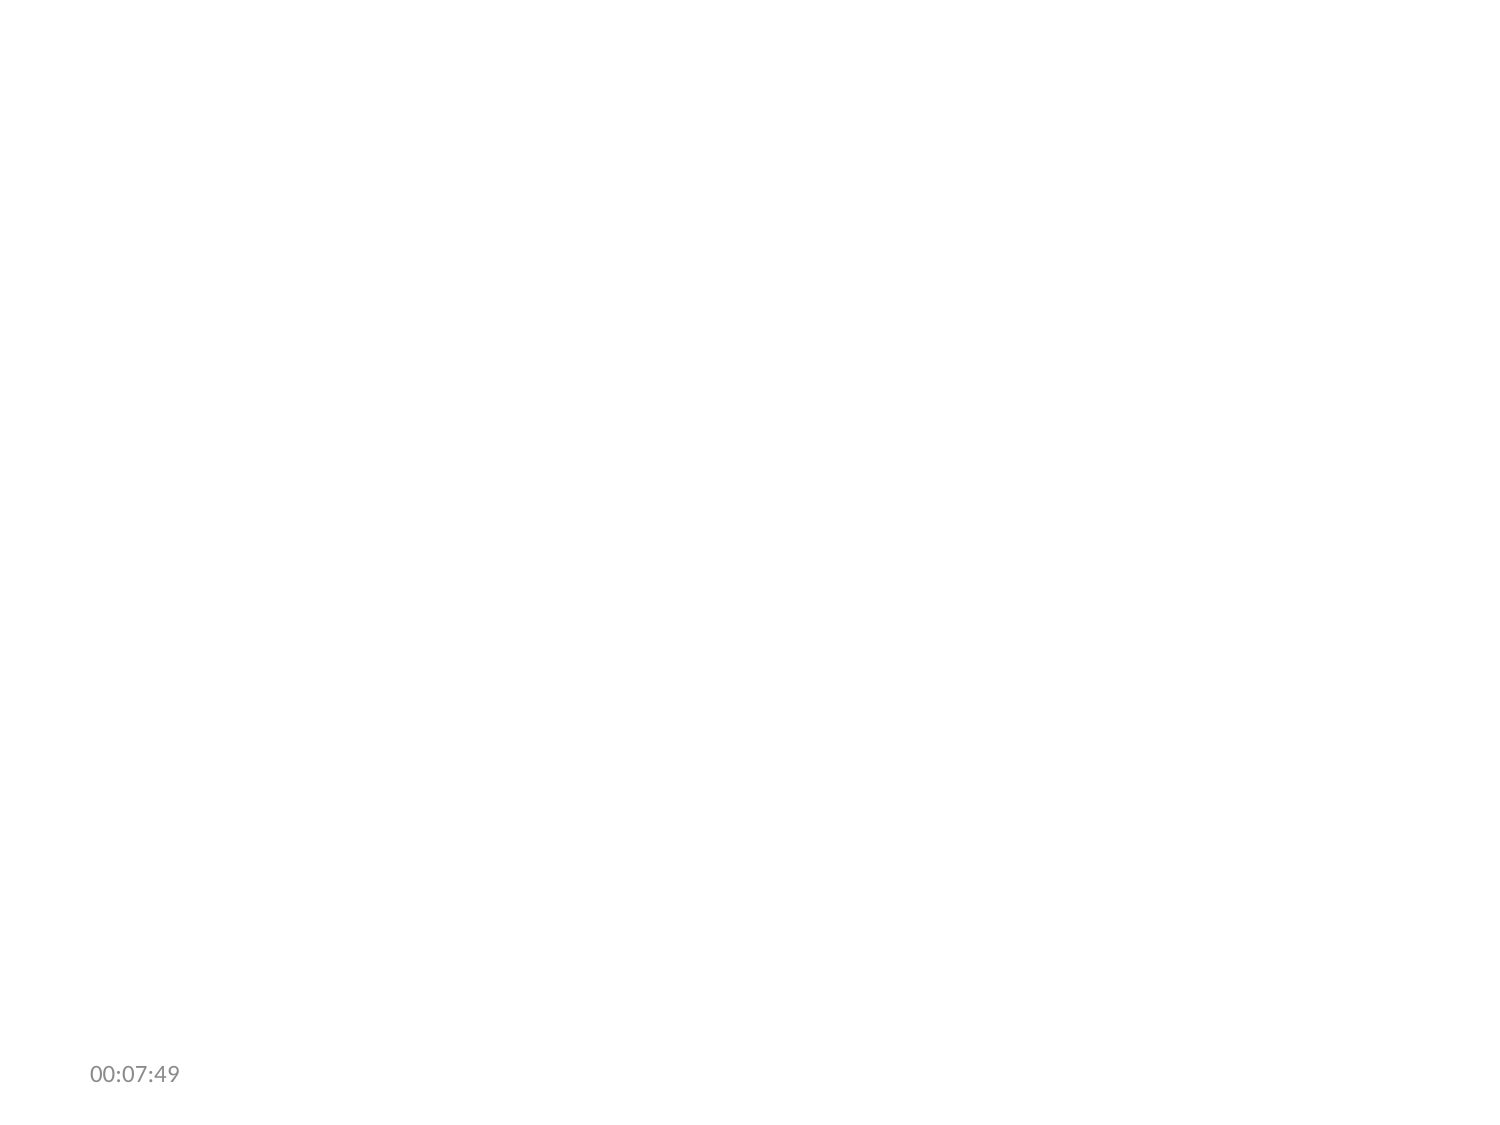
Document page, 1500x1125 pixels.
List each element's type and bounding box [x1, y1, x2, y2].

slide_number [75, 1042, 425, 1103]
